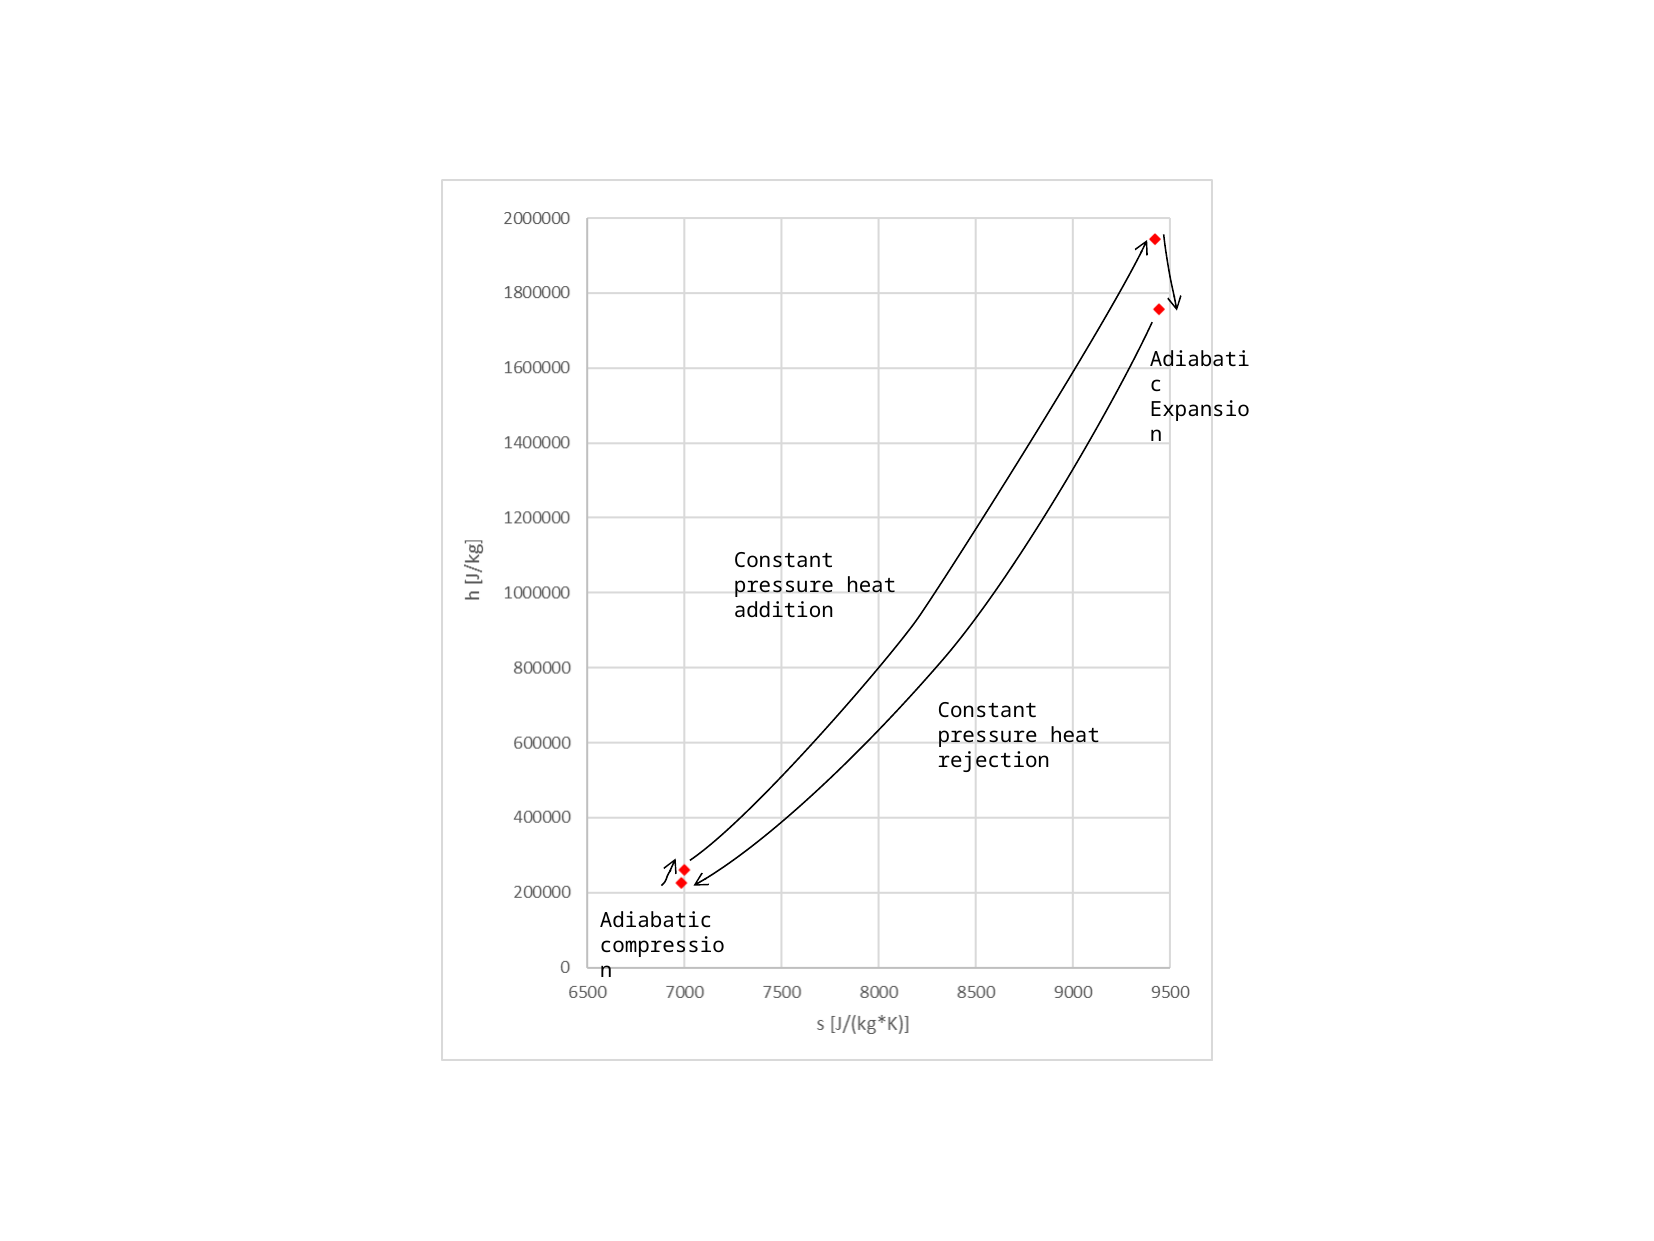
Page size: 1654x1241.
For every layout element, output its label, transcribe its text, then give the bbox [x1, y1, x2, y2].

text_box Adiabatic Expansion [1217, 338, 1276, 454]
picture [441, 179, 1213, 1061]
